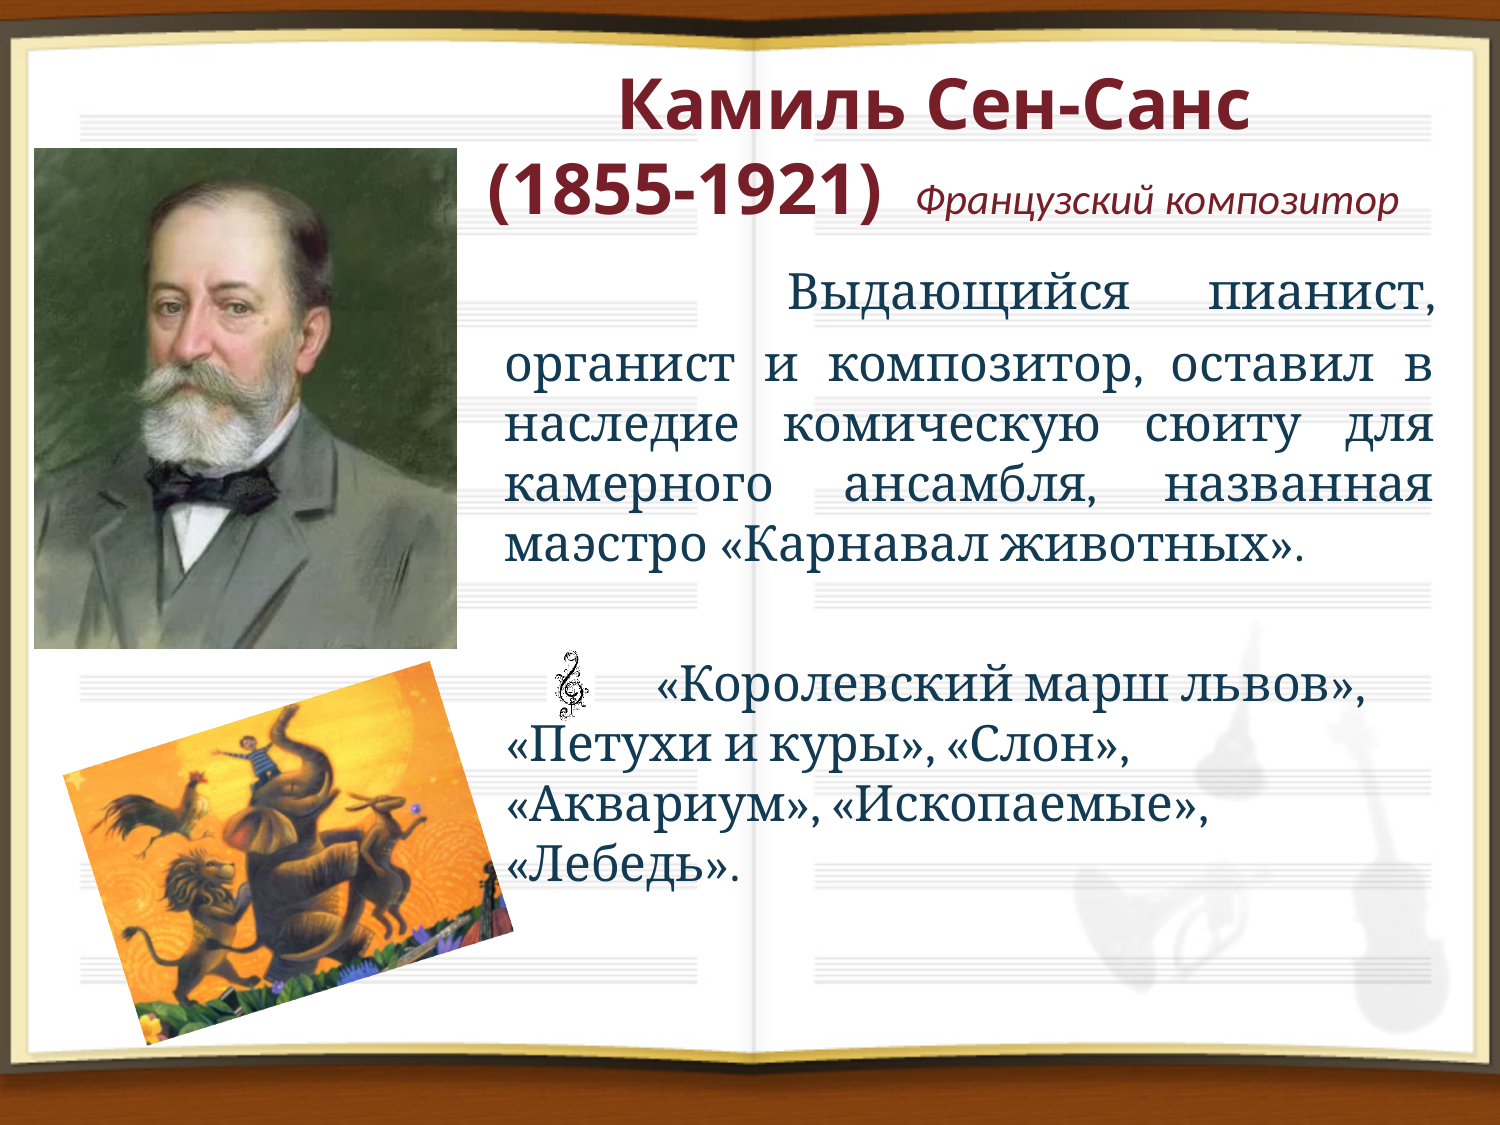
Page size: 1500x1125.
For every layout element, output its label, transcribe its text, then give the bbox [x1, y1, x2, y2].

list Выдающийся пианист, органист и композитор, оставил в наследие комическую сюиту для камерного ансамбля, названная маэстро «Карнавал животных». «Королевский марш львов», «Петухи и куры», «Слон», «Аквариум», «Ископаемые», «Лебедь». [489, 196, 1449, 939]
title Камиль Сен-Санс (1855-1921) Французский композитор [437, 50, 1450, 238]
picture [0, 0, 1500, 1125]
